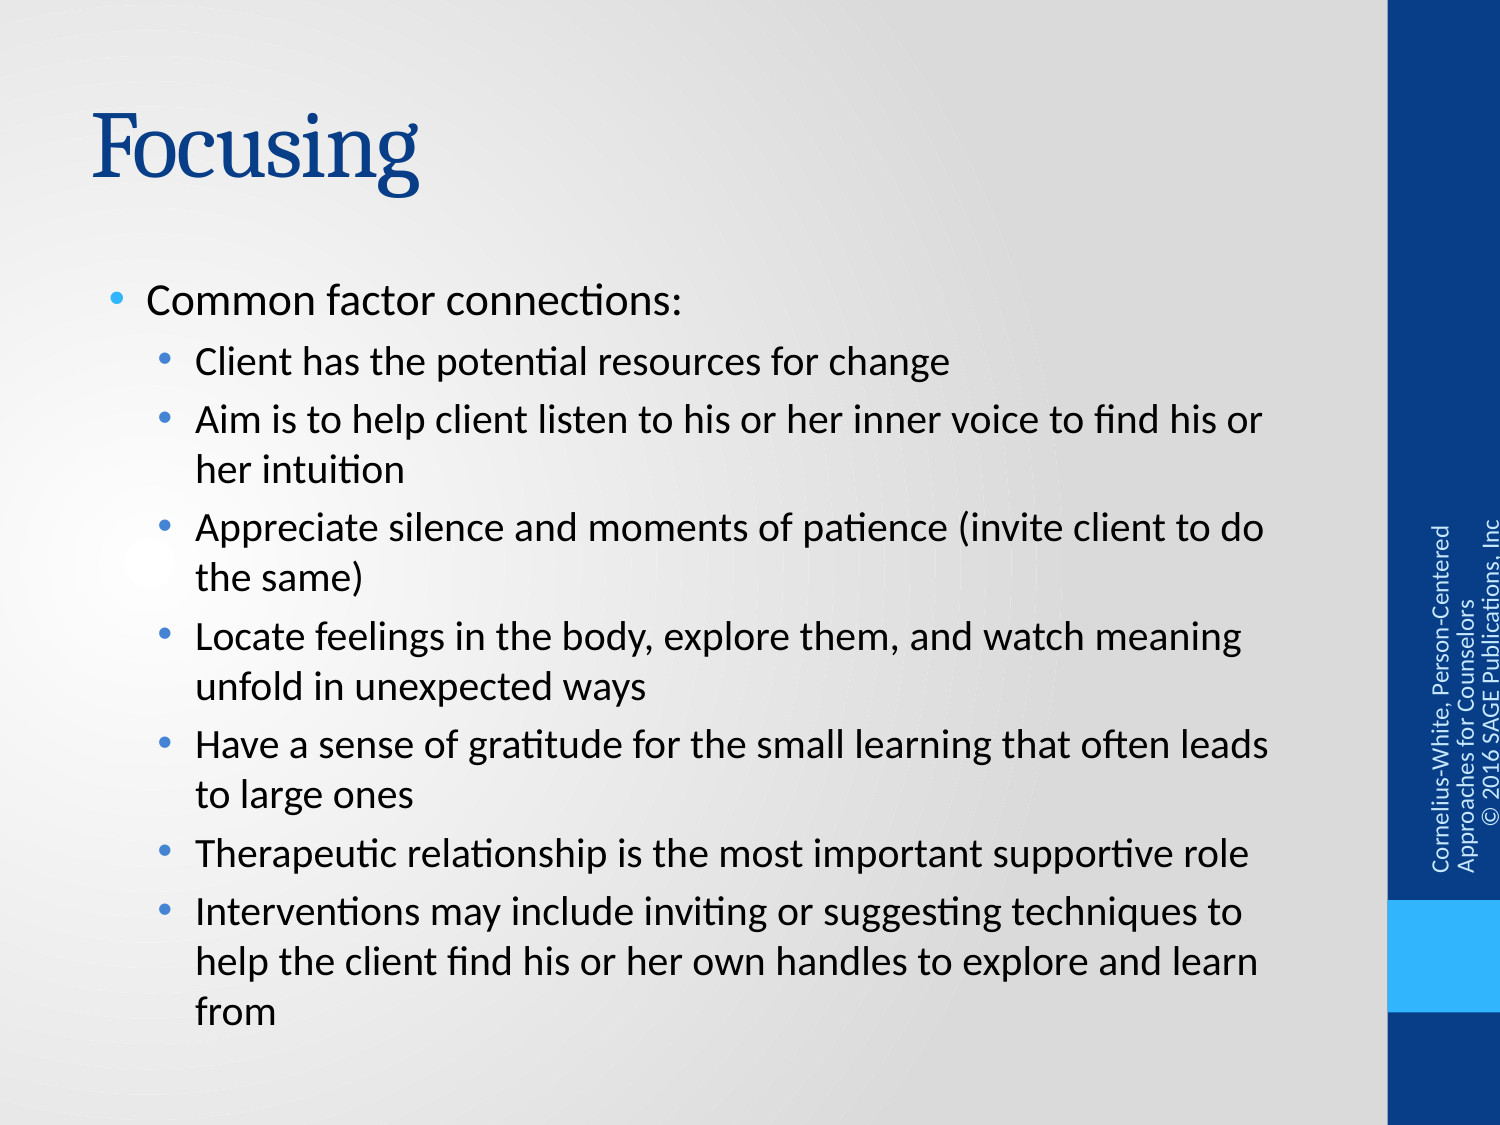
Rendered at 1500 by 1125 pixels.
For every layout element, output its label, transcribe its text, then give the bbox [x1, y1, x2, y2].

list Common factor connections: Client has the potential resources for change Aim is to help client listen to his or her inner voice to find his or her intuition Appreciate silence and moments of patience (invite client to do the same) Locate feelings in the body, explore them, and watch meaning unfold in unexpected ways Have a sense of gratitude for the small learning that often leads to large ones Therapeutic relationship is the most important supportive role Interventions may include inviting or suggesting techniques to help the client find his or her own handles to explore and learn from [75, 262, 1325, 1050]
title Focusing [75, 45, 1325, 233]
footer Cornelius-White, Person-Centered Approaches for Counselors © 2016 SAGE Publications, Inc. [1408, 500, 1469, 889]
